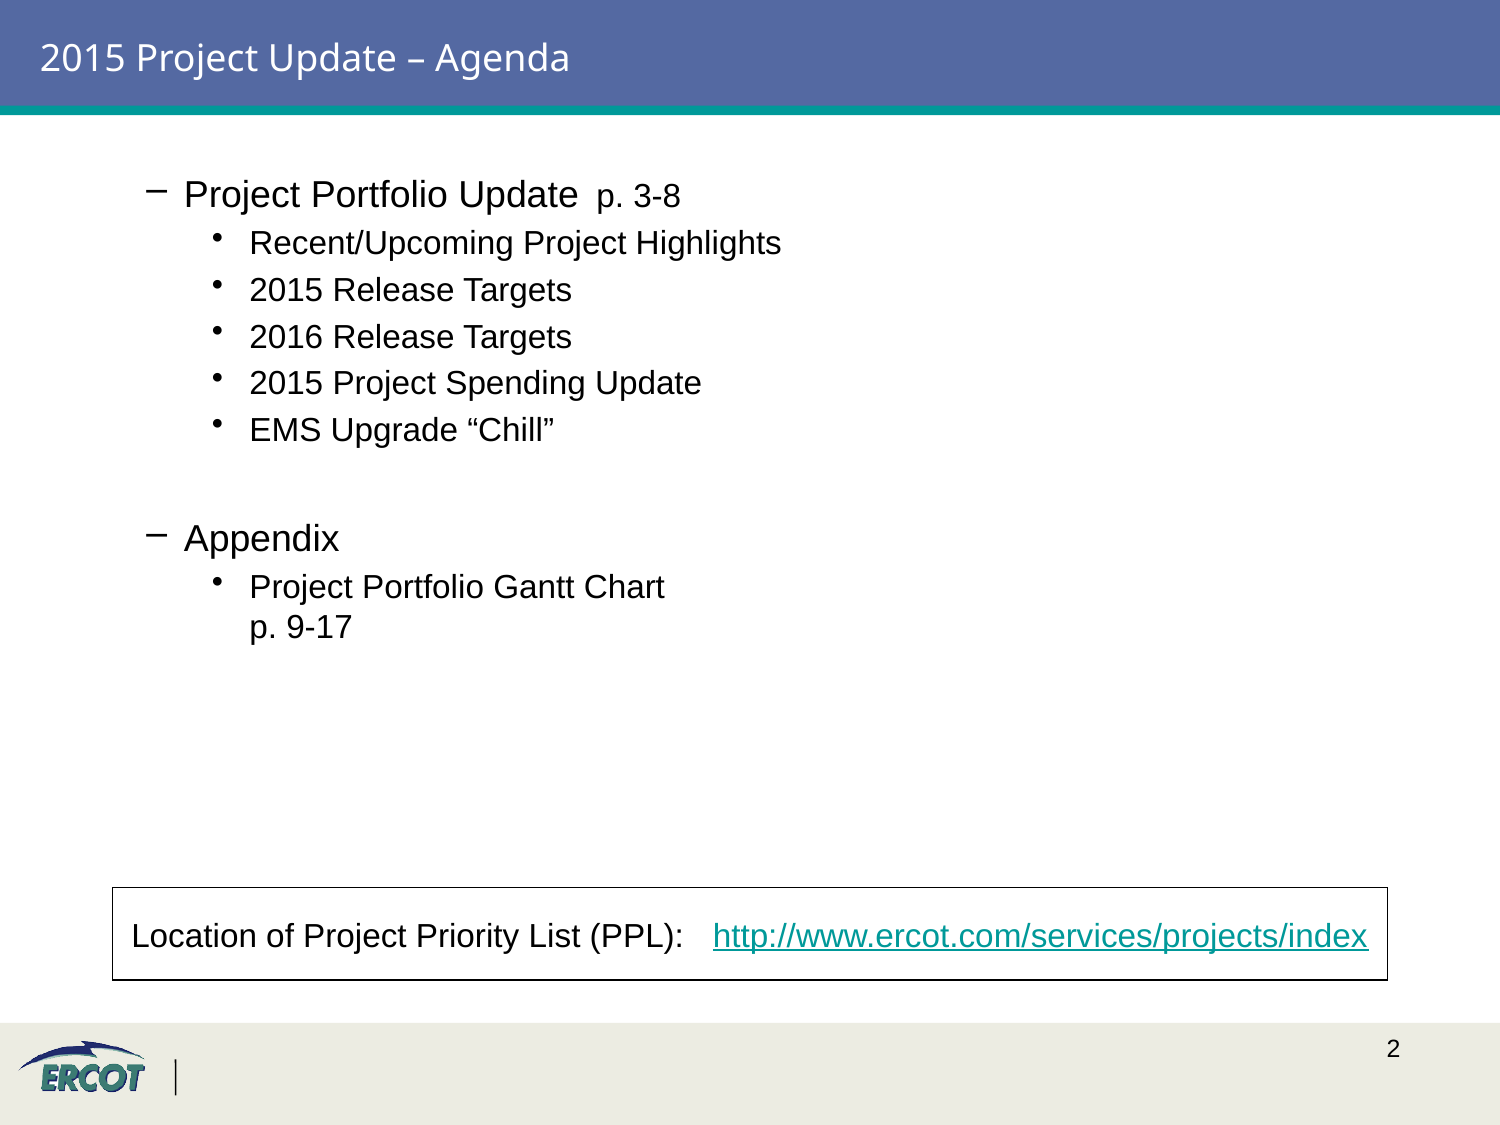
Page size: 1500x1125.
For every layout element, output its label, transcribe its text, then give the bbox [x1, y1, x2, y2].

title 2015 Project Update – Agenda [24, 0, 1013, 113]
list Project Portfolio Update p. 3-8 Recent/Upcoming Project Highlights 2015 Release Targets 2016 Release Targets 2015 Project Spending Update EMS Upgrade “Chill” Appendix Project Portfolio Gantt Chart p. 9-17 [75, 162, 1400, 863]
picture [10, 1031, 151, 1111]
text_box Location of Project Priority List (PPL): http://www.ercot.com/services/projects/index [112, 887, 1388, 980]
